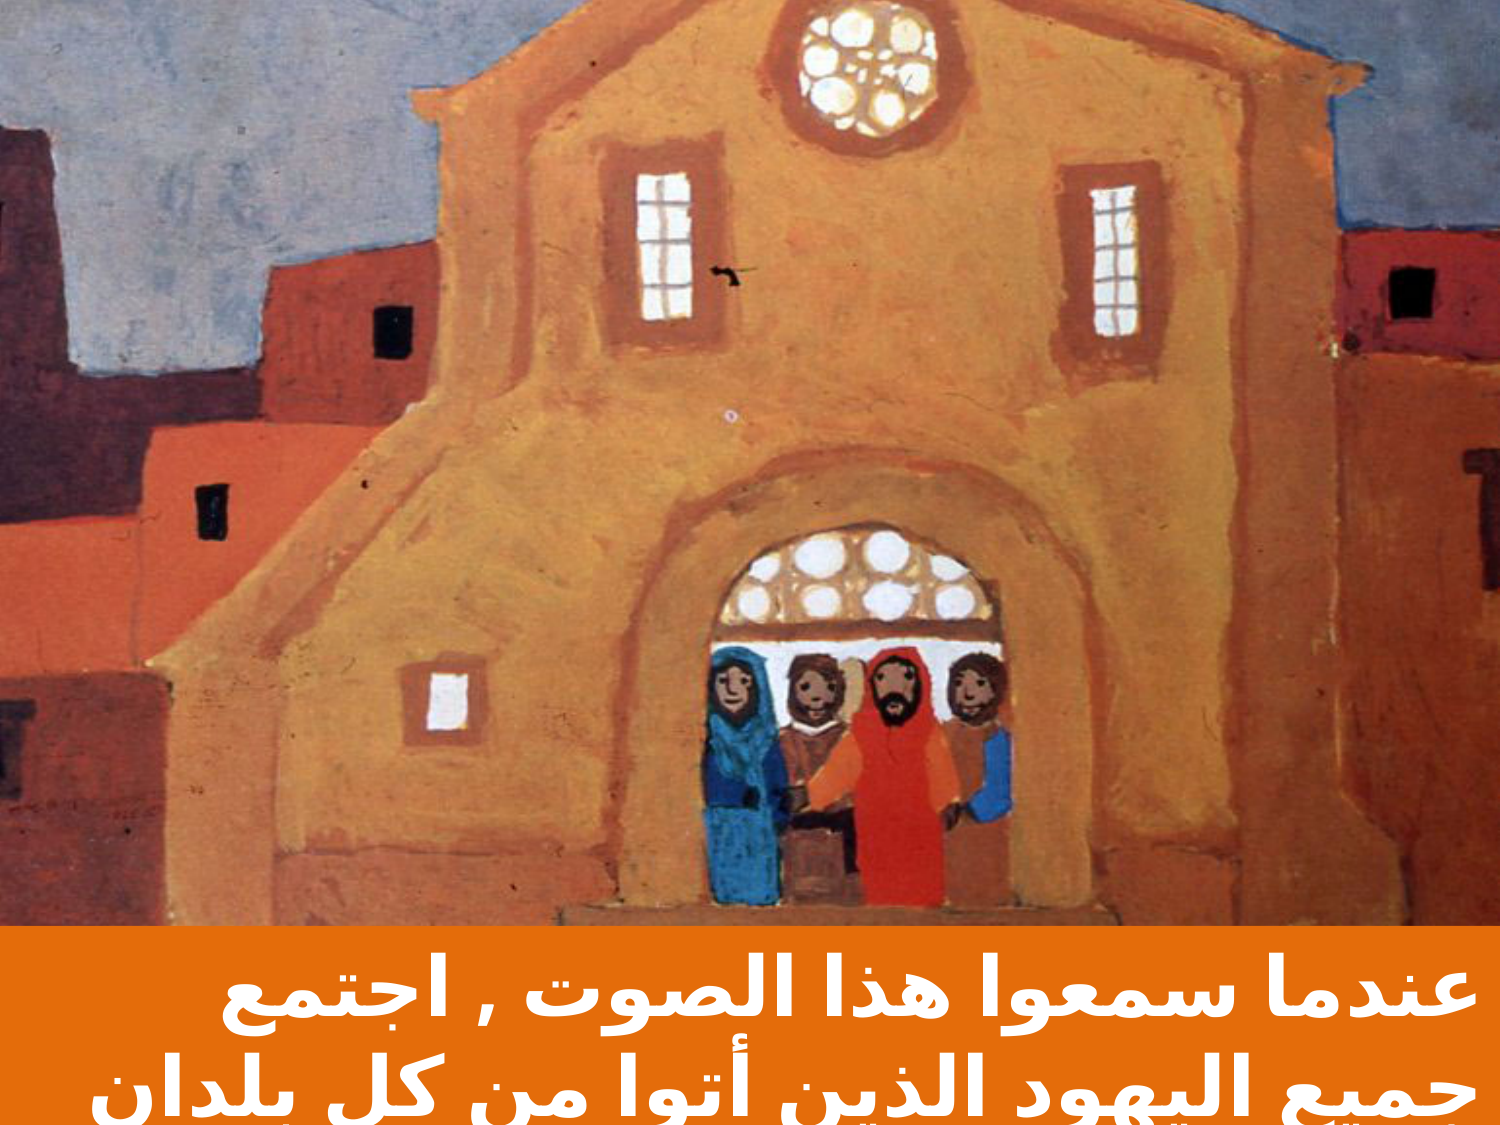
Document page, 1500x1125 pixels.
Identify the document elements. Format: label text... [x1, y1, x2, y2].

text_box عندما سمعوا هذا الصوت , اجتمع جميع اليهود الذين أتوا من كل بلدان العالم. [0, 946, 1500, 1125]
picture [0, 0, 1500, 938]
